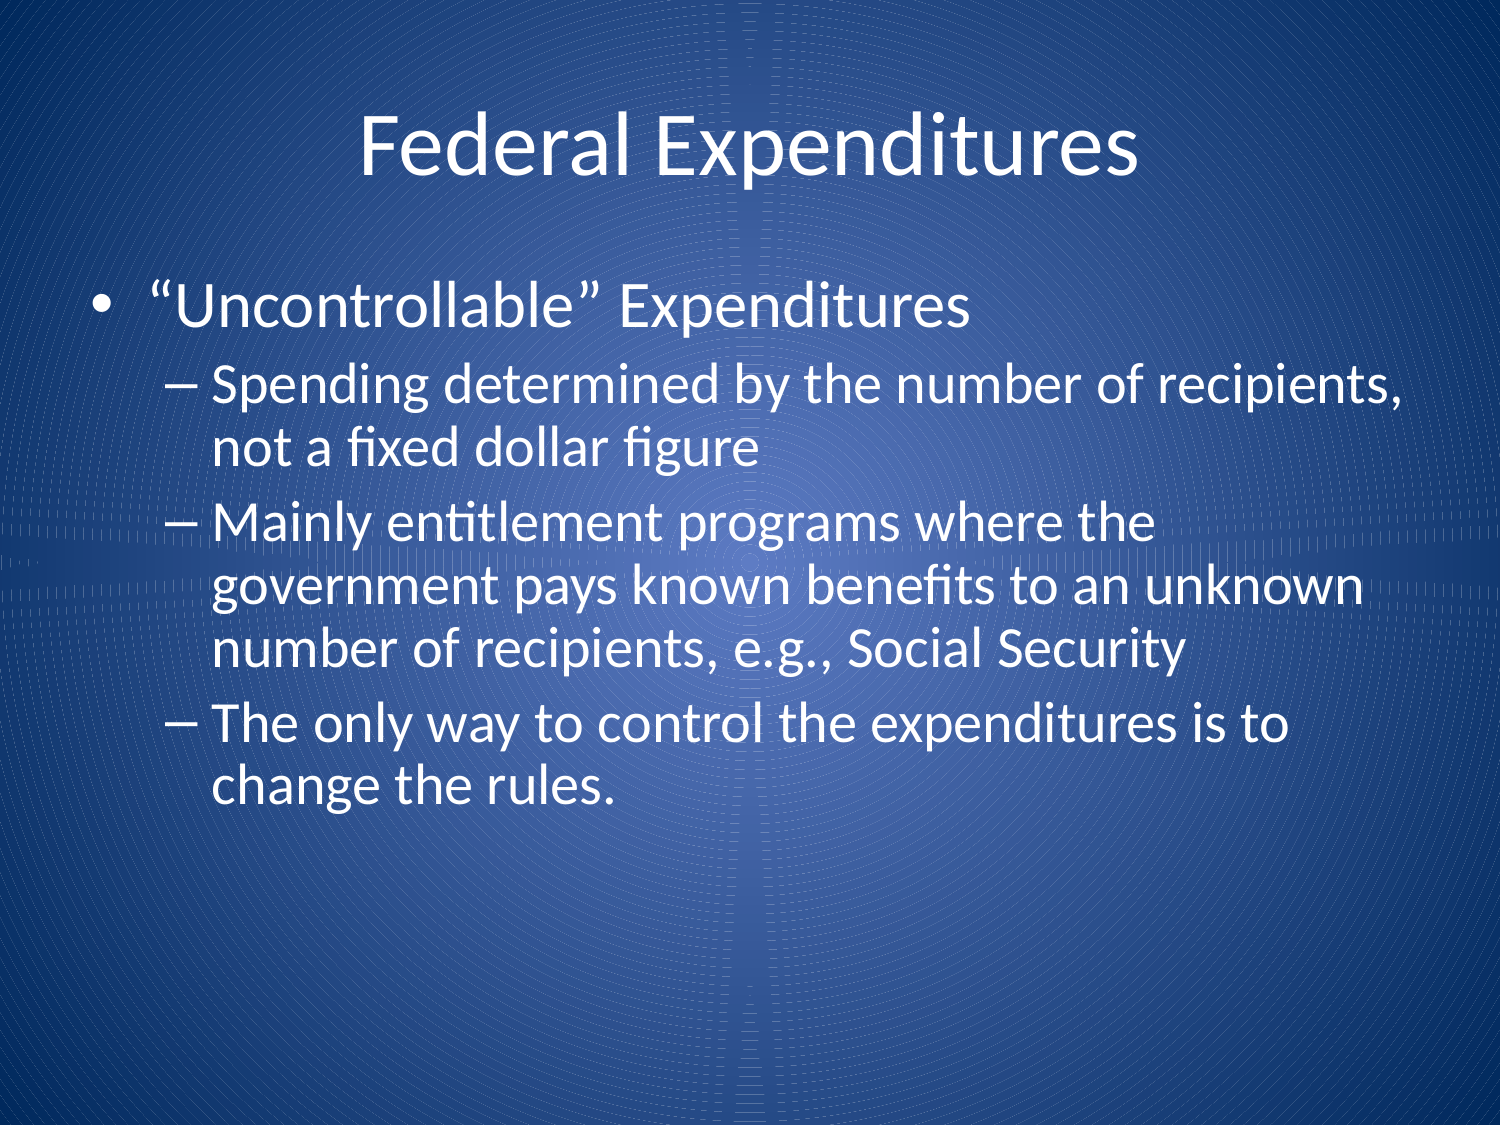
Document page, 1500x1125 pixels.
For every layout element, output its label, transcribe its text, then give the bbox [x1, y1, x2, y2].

title Federal Expenditures [75, 45, 1425, 233]
list “Uncontrollable” Expenditures Spending determined by the number of recipients, not a fixed dollar figure Mainly entitlement programs where the government pays known benefits to an unknown number of recipients, e.g., Social Security The only way to control the expenditures is to change the rules. [75, 262, 1425, 1005]
